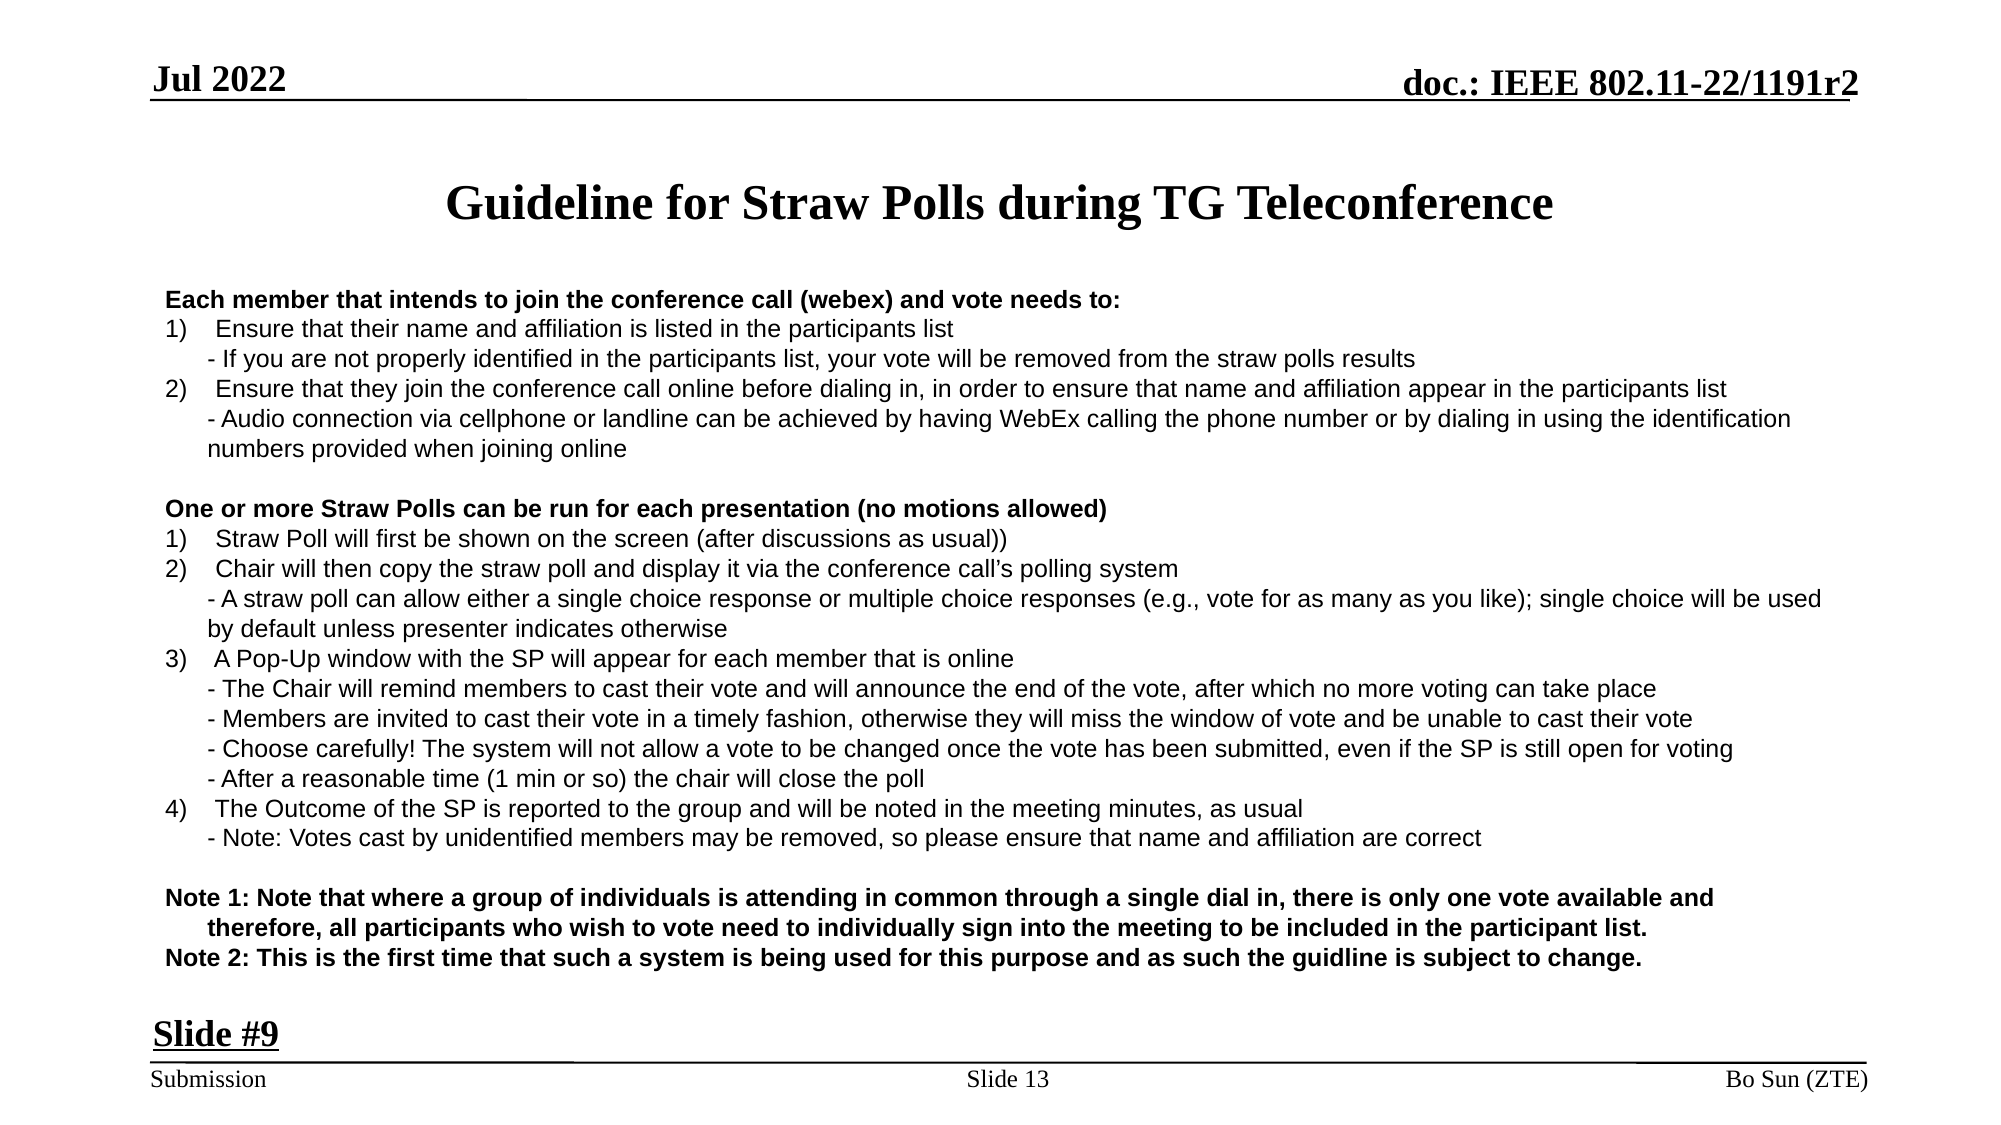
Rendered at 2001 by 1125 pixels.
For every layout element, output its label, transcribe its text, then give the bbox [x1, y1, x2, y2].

title Guideline for Straw Polls during TG Teleconference [149, 112, 1850, 275]
footer Bo Sun (ZTE) [1171, 1061, 1869, 1093]
list Each member that intends to join the conference call (webex) and vote needs to: 1) Ensure that their name and affiliation is listed in the participants list - If you are not properly identified in the participants list, your vote will be removed from the straw polls results 2) Ensure that they join the conference call online before dialing in, in order to ensure that name and affiliation appear in the participants list - Audio connection via cellphone or landline can be achieved by having WebEx calling the phone number or by dialing in using the identification numbers provided when joining online One or more Straw Polls can be run for each presentation (no motions allowed) 1) Straw Poll will first be shown on the screen (after discussions as usual)) 2) Chair will then copy the straw poll and display it via the conference call’s polling system - A straw poll can allow either a single choice response or multiple choice responses (e.g., vote for as many as you like); single choice will be used by default unless presenter indicates otherwise 3) A Pop-Up window with the SP will appear for each member that is online - The Chair will remind members to cast their vote and will announce the end of the vote, after which no more voting can take place - Members are invited to cast their vote in a timely fashion, otherwise they will miss the window of vote and be unable to cast their vote - Choose carefully! The system will not allow a vote to be changed once the vote has been submitted, even if the SP is still open for voting - After a reasonable time (1 min or so) the chair will close the poll 4) The Outcome of the SP is reported to the group and will be noted in the meeting minutes, as usual - Note: Votes cast by unidentified members may be removed, so please ensure that name and affiliation are correct Note 1: Note that where a group of individuals is attending in common through a single dial in, there is only one vote available and therefore, all participants who wish to vote need to individually sign into the meeting to be included in the participant list. Note 2: This is the first time that such a system is being used for this purpose and as such the guidline is subject to change. [149, 275, 1850, 1042]
slide_number Slide 13 [949, 1061, 1067, 1123]
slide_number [152, 54, 563, 100]
text_box Slide #9 [138, 1001, 295, 1062]
